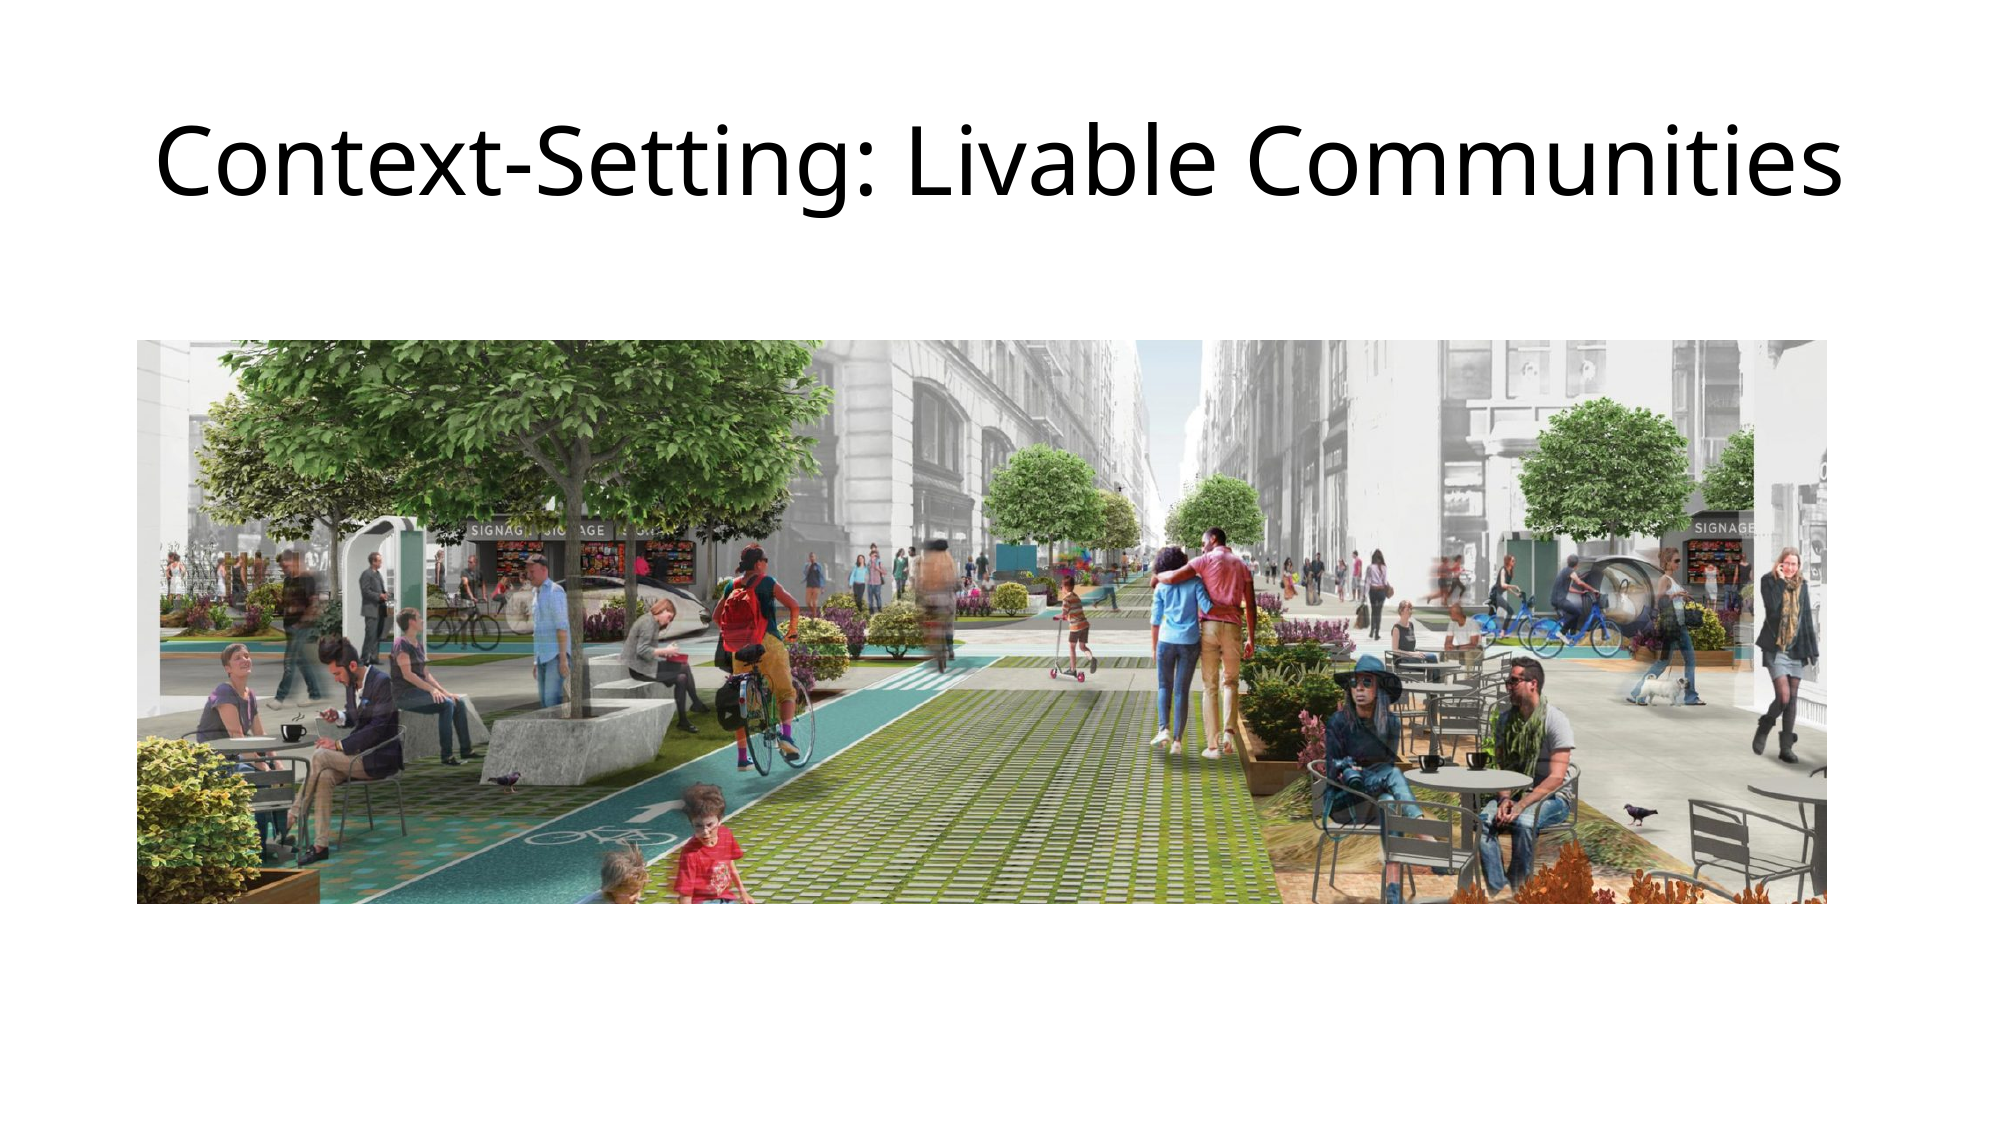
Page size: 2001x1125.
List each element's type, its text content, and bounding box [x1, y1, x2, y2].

picture [137, 340, 1827, 904]
list [137, 299, 1863, 1014]
title Context-Setting: Livable Communities [137, 55, 1863, 274]
